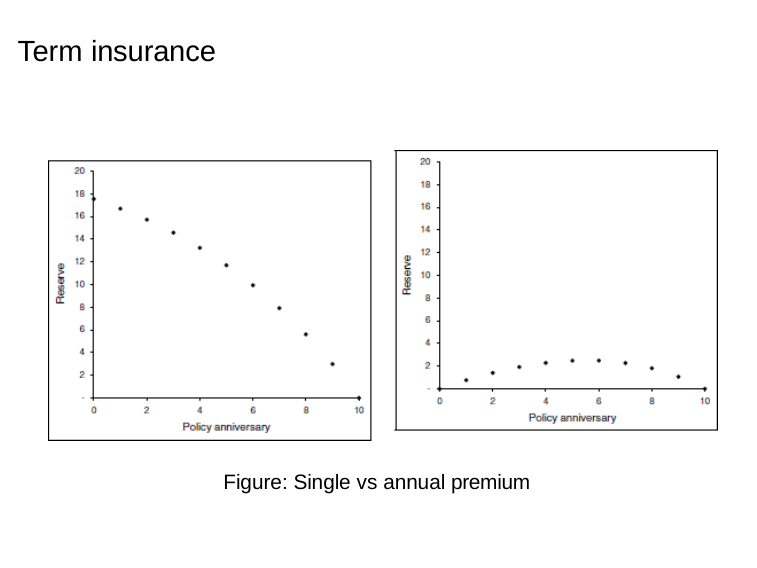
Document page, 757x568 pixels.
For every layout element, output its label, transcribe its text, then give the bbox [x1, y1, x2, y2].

picture [48, 150, 718, 441]
text_box Figure: Single vs annual premium [221, 466, 535, 494]
text_box Term insurance [15, 29, 225, 68]
